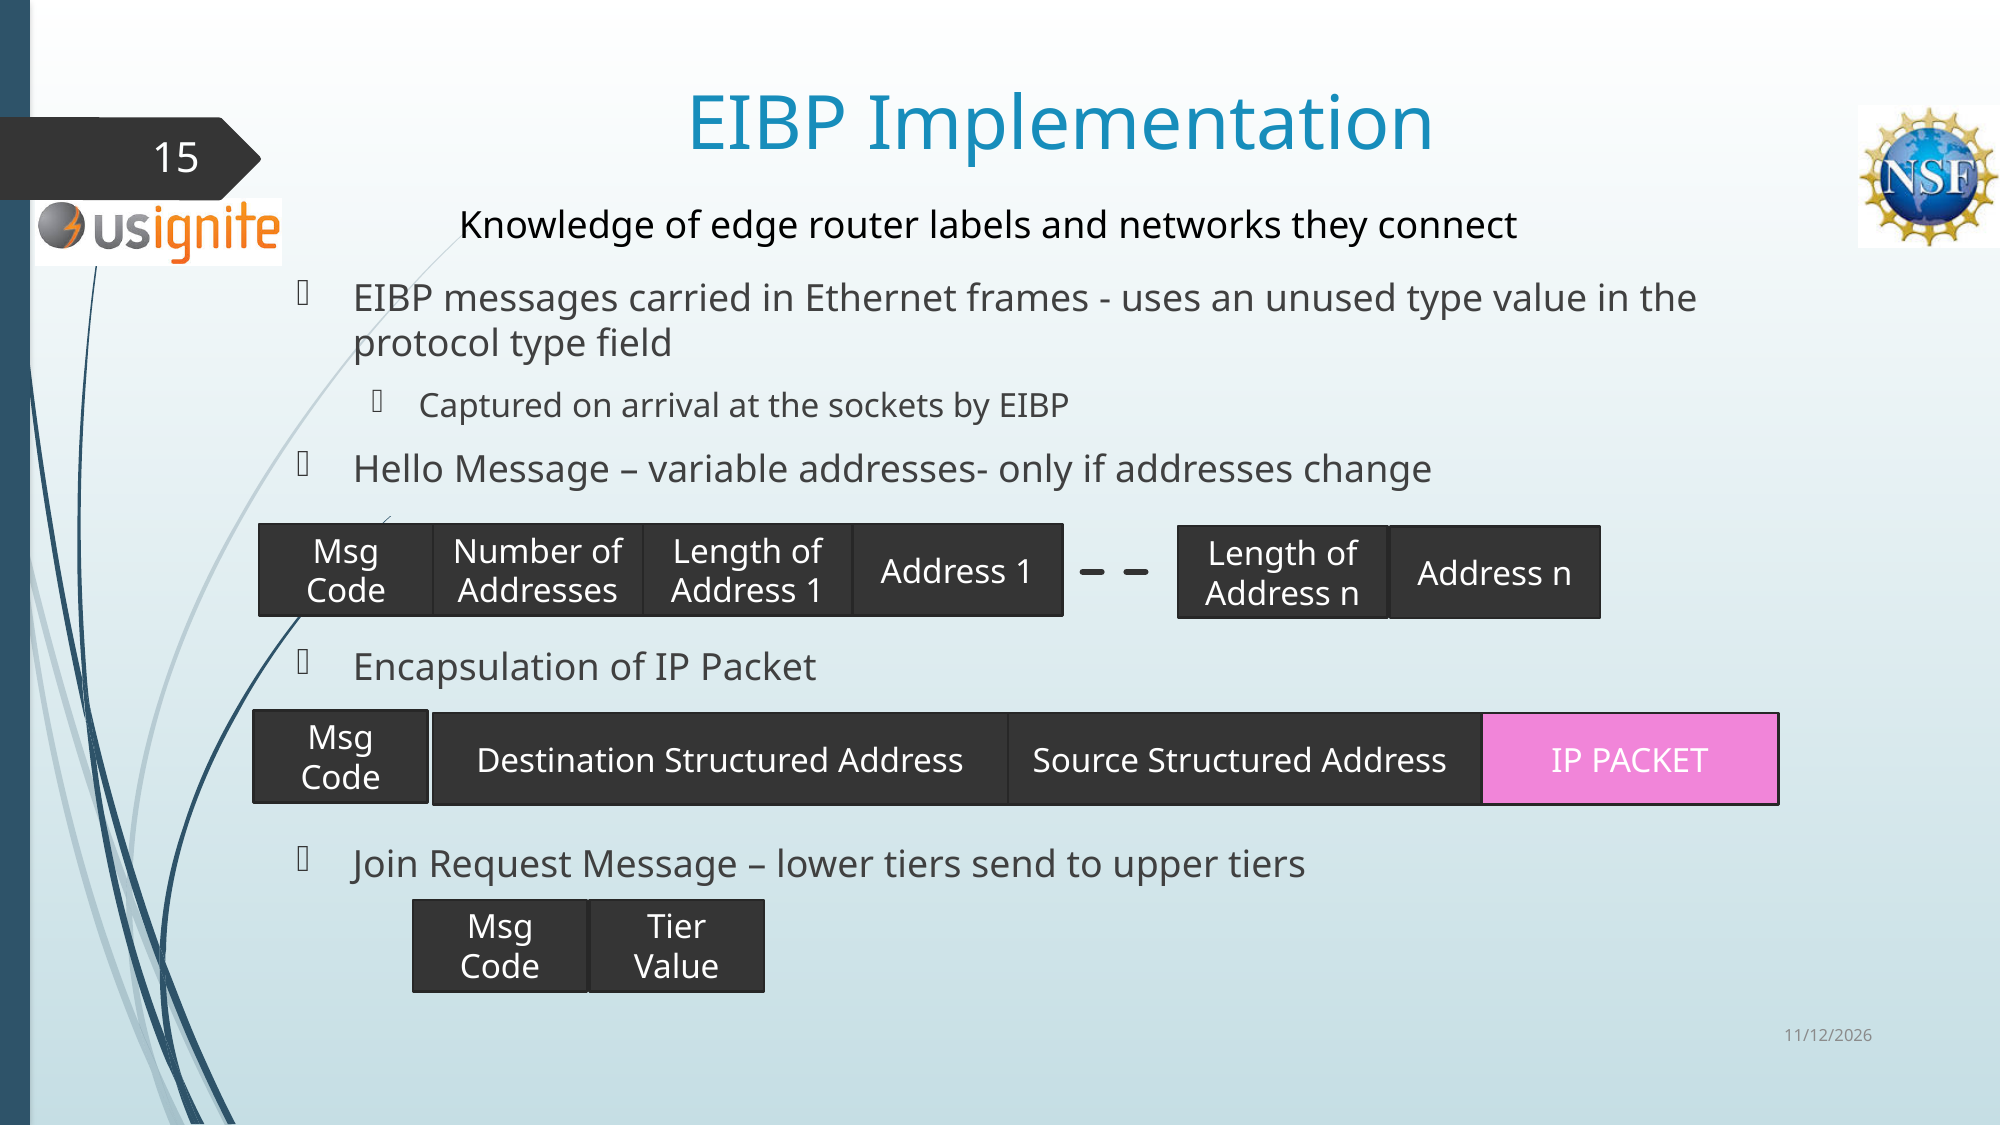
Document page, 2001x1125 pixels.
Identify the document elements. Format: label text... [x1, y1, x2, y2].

picture [1858, 105, 2000, 248]
text_box Knowledge of edge router labels and networks they connect [444, 193, 1652, 254]
title EIBP Implementation [329, 67, 1794, 204]
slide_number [1699, 1005, 1888, 1067]
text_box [412, 899, 765, 992]
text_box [253, 710, 1779, 805]
slide_number 15 [87, 129, 216, 190]
list EIBP messages carried in Ethernet frames - uses an unused type value in the protocol type field Captured on arrival at the sockets by EIBP Hello Message – variable addresses- only if addresses change Encapsulation of IP Packet Join Request Message – lower tiers send to upper tiers [281, 266, 1814, 992]
picture [35, 198, 282, 266]
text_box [258, 523, 1601, 619]
